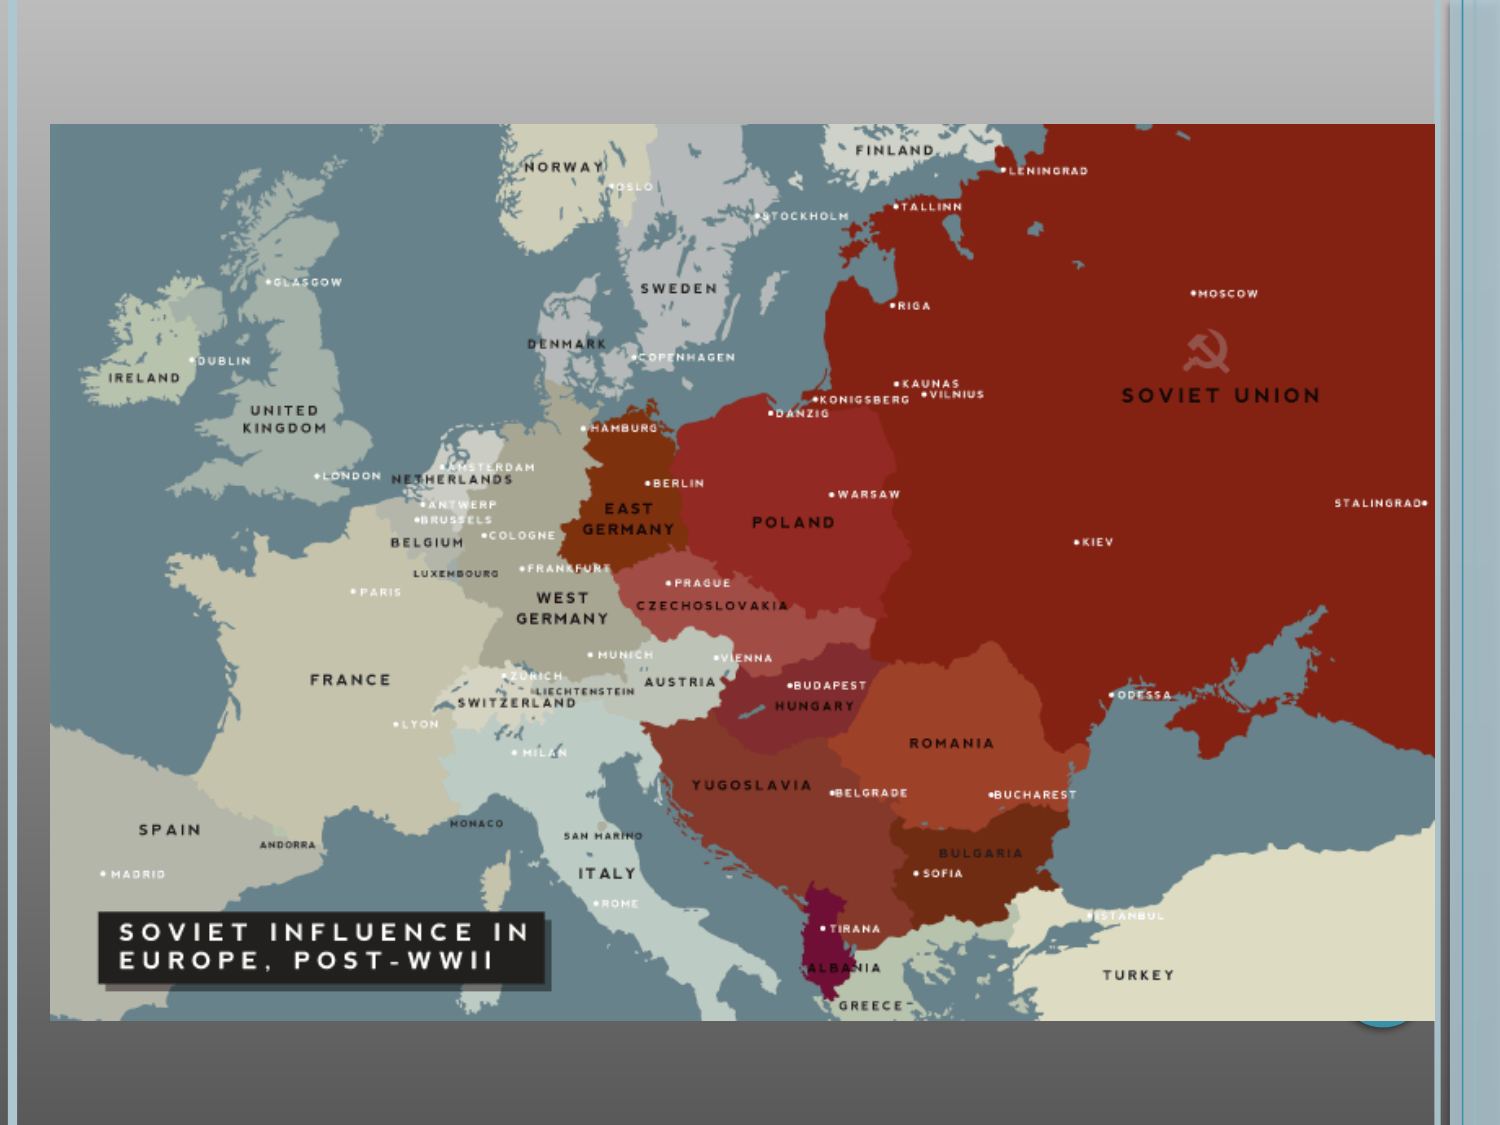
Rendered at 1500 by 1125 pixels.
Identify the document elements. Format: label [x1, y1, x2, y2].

list [49, 124, 1436, 1022]
